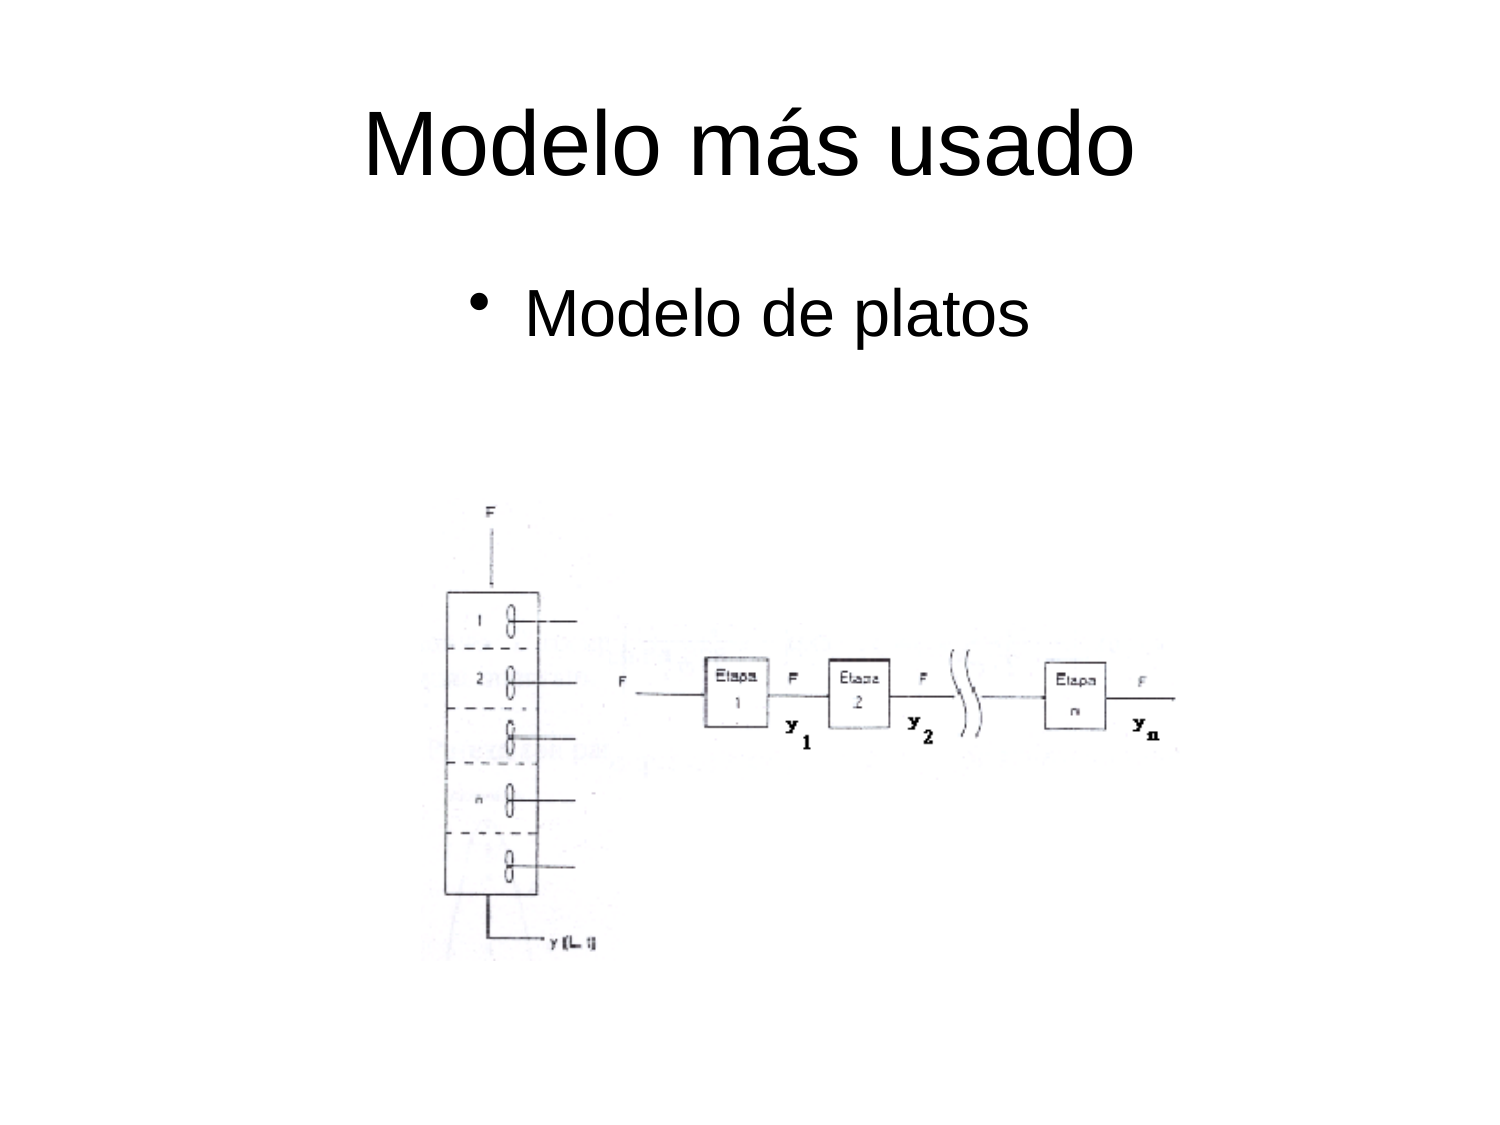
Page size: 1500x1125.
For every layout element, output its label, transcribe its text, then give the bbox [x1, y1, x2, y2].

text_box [609, 623, 1198, 780]
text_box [421, 498, 625, 962]
list Modelo de platos [74, 262, 1426, 1006]
title Modelo más usado [74, 44, 1426, 233]
